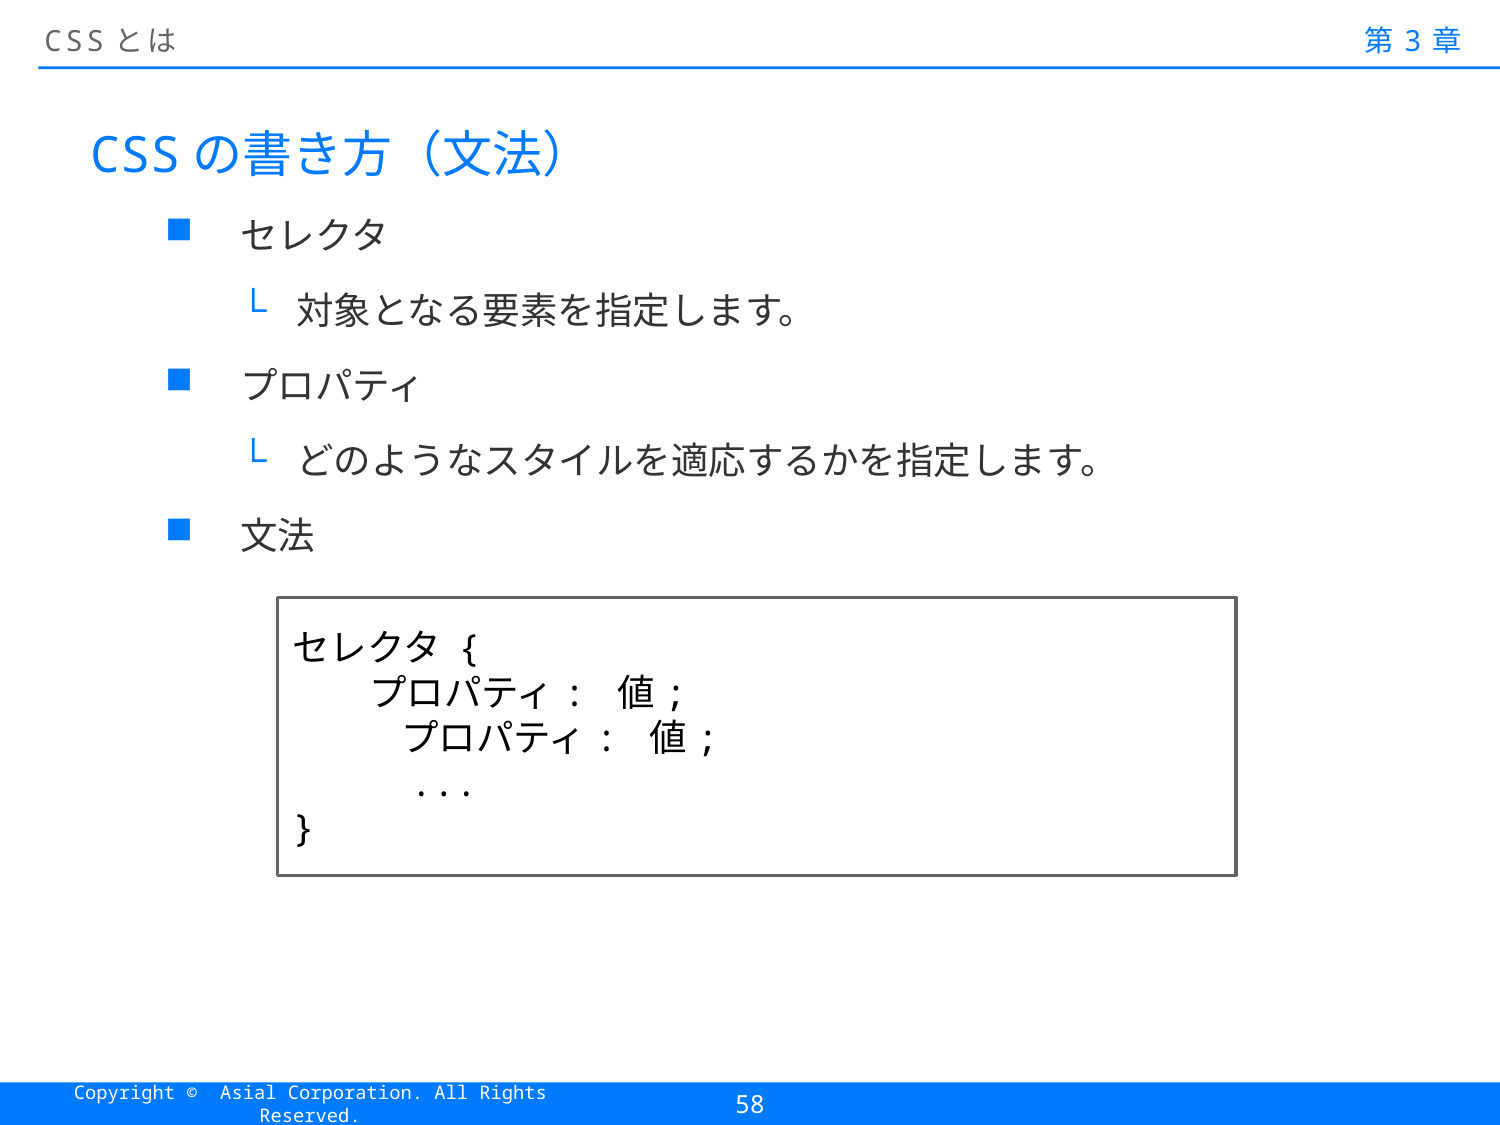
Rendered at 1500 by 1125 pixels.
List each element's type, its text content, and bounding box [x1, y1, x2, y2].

slide_number 58 [581, 1075, 919, 1125]
title CSSとは [29, 7, 702, 72]
list CSSの書き方（文法） セレクタ 対象となる要素を指定します。 プロパティ どのようなスタイルを適応するかを指定します。 文法 [75, 84, 1425, 988]
text_box セレクタ { プロパティ: 値; プロパティ: 値; ... } [275, 596, 1238, 878]
list 第3章 [702, 7, 1477, 72]
